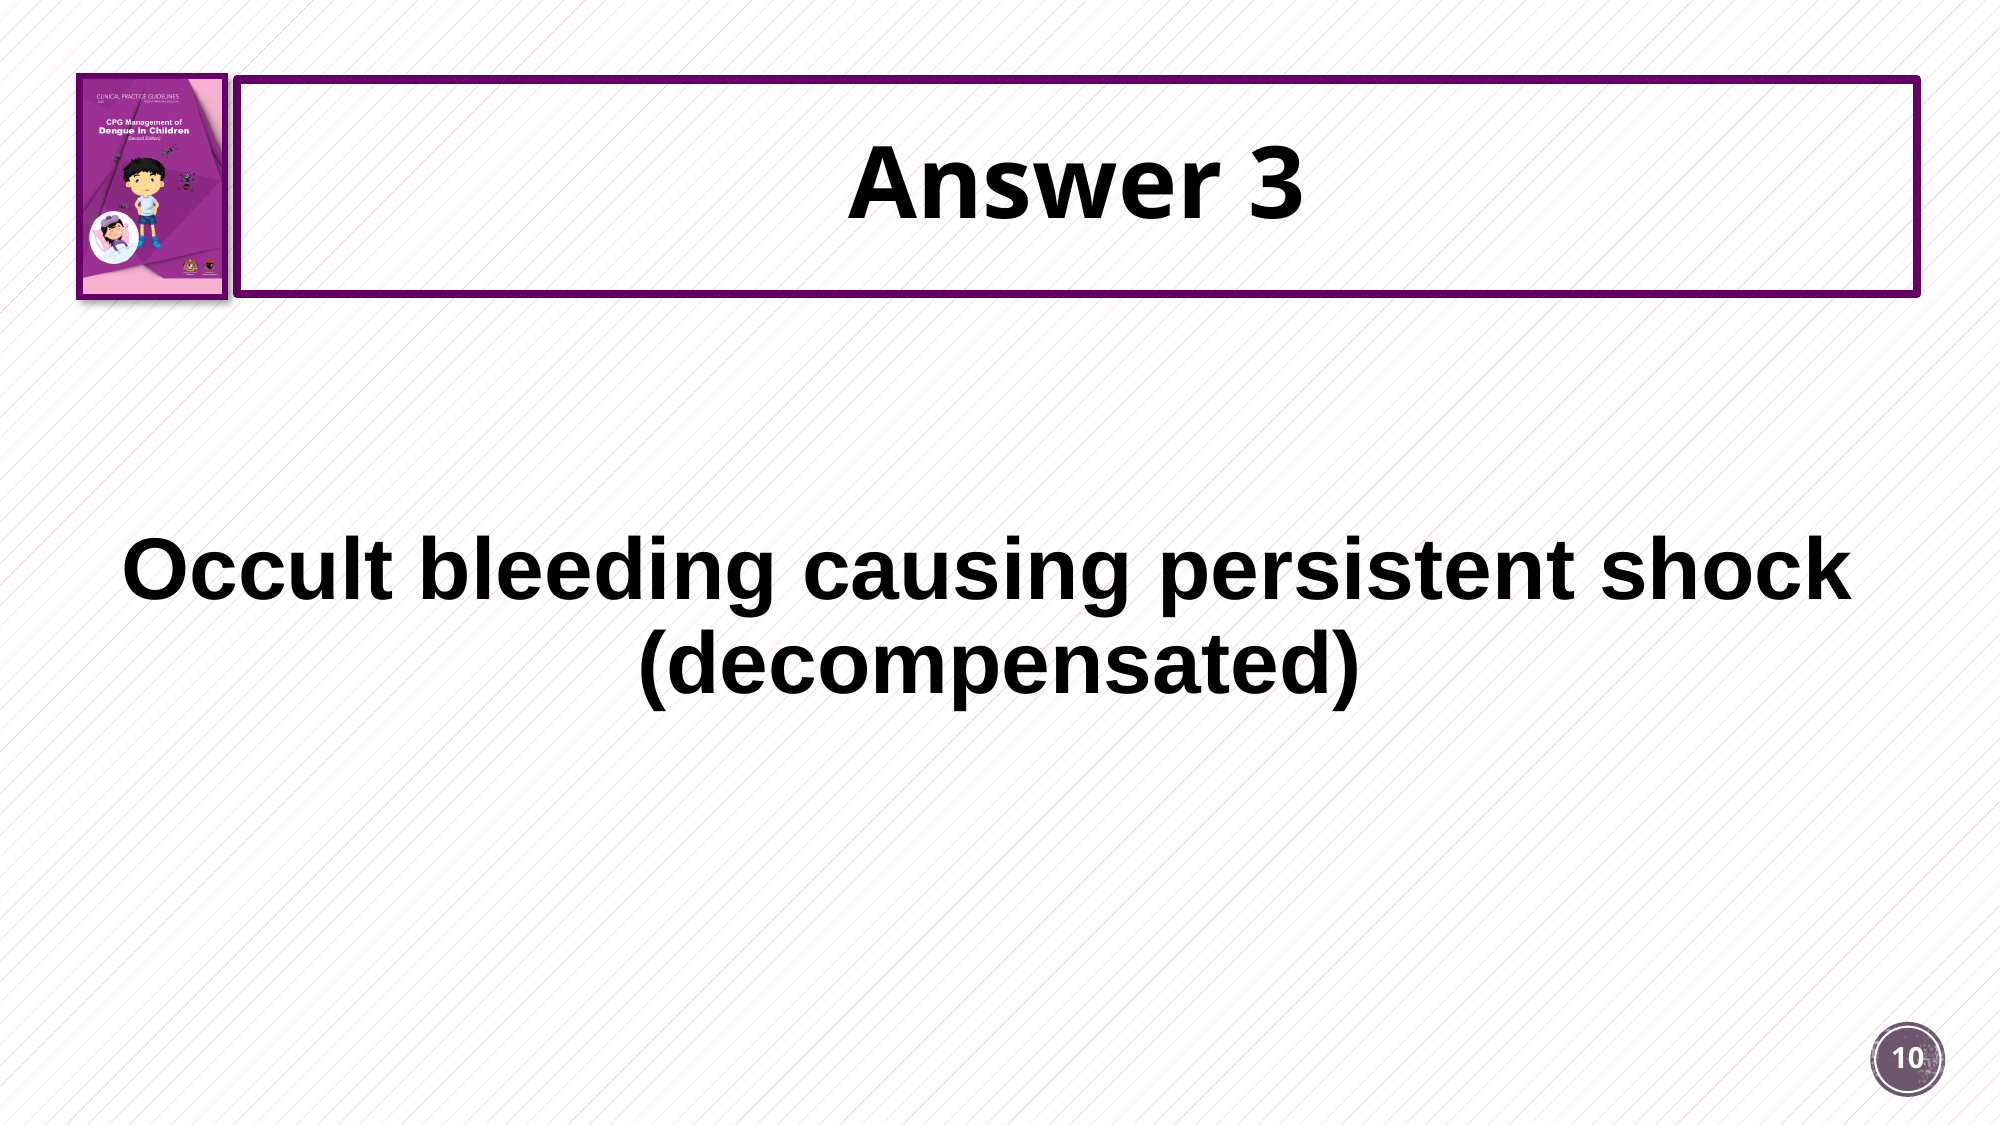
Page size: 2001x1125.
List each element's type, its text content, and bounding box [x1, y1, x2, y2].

picture [83, 79, 222, 294]
text_box Answer 3 [237, 79, 1918, 294]
title Occult bleeding causing persistent shock (decompensated) [82, 430, 1918, 806]
slide_number 10 [1855, 1028, 1961, 1089]
